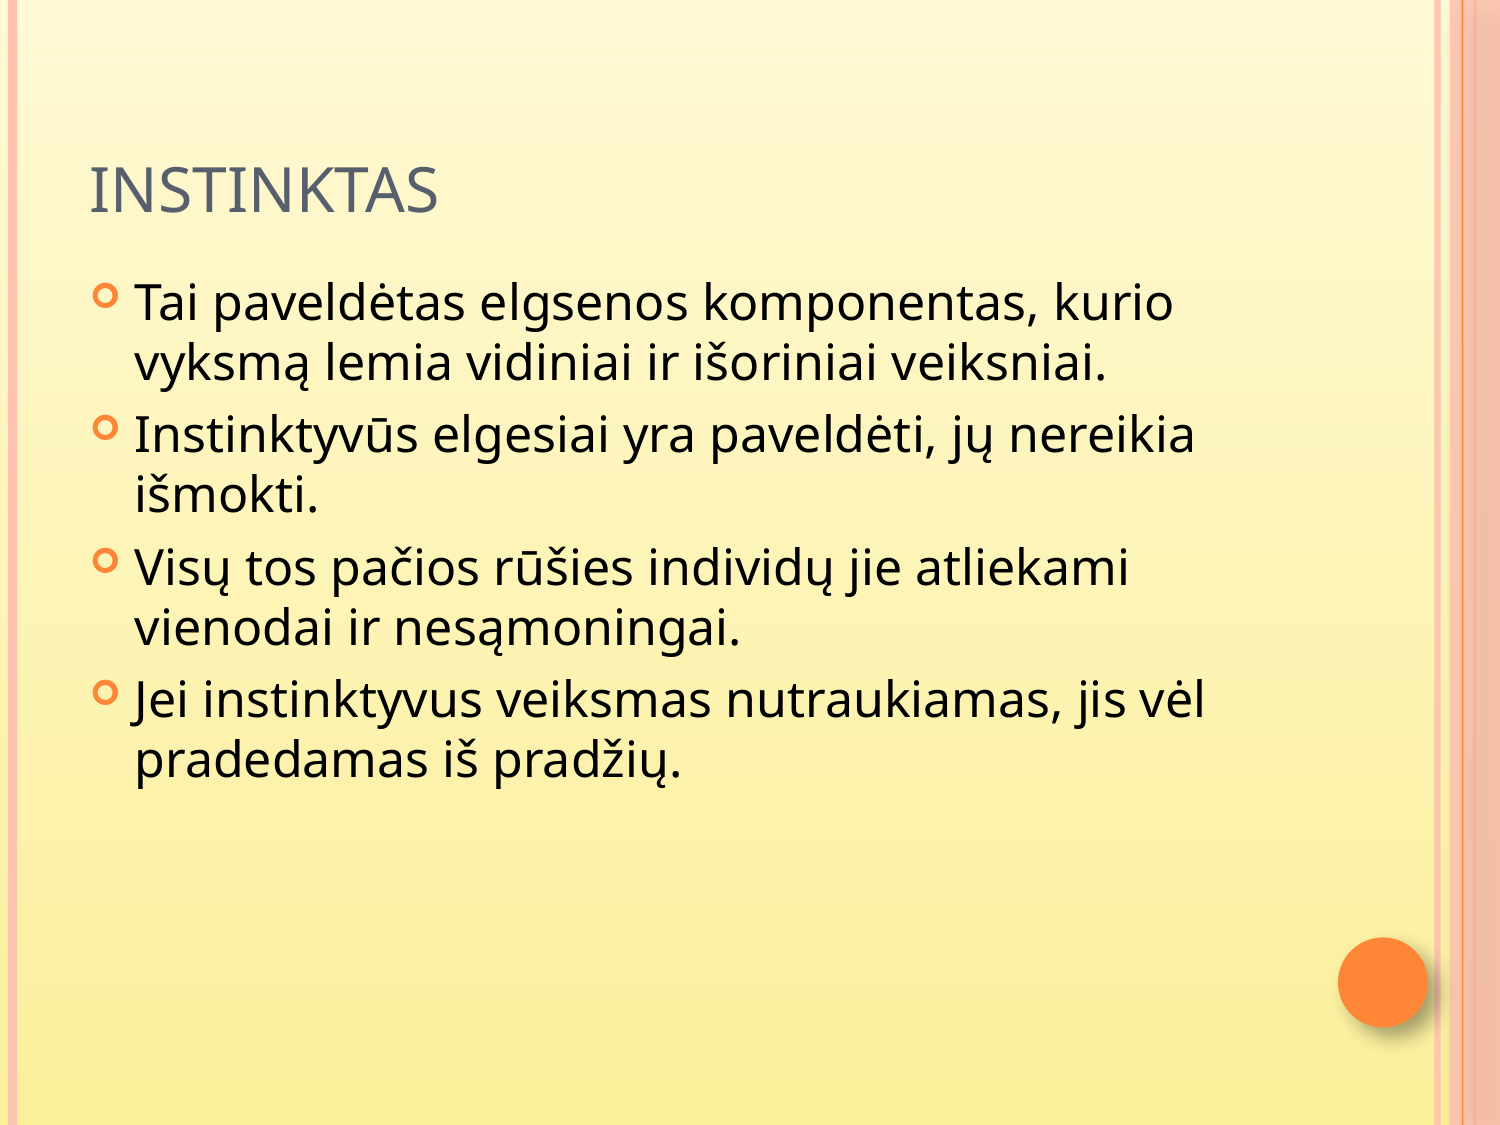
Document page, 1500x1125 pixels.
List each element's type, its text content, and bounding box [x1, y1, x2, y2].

title Instinktas [75, 45, 1300, 233]
list Tai paveldėtas elgsenos komponentas, kurio vyksmą lemia vidiniai ir išoriniai veiksniai. Instinktyvūs elgesiai yra paveldėti, jų nereikia išmokti. Visų tos pačios rūšies individų jie atliekami vienodai ir nesąmoningai. Jei instinktyvus veiksmas nutraukiamas, jis vėl pradedamas iš pradžių. [75, 262, 1300, 1062]
